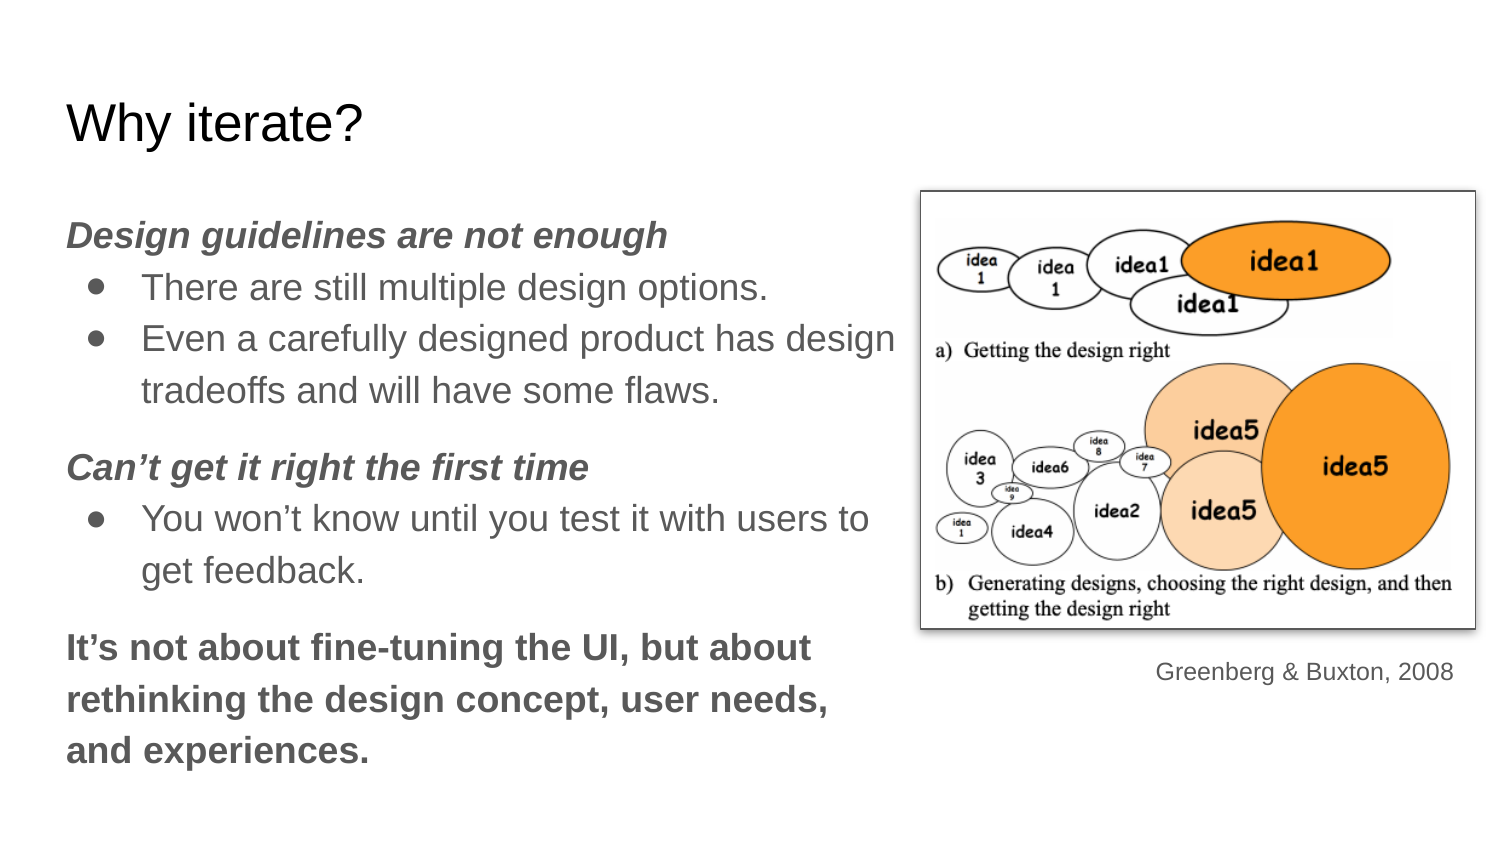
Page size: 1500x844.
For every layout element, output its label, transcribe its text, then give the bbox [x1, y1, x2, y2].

list Design guidelines are not enough There are still multiple design options. Even a carefully designed product has design tradeoffs and will have some flaws. Can’t get it right the first time You won’t know until you test it with users to get feedback. It’s not about fine-tuning the UI, but about rethinking the design concept, user needs, and experiences. [51, 189, 913, 818]
picture [921, 191, 1476, 629]
text_box Greenberg & Buxton, 2008 [1140, 639, 1475, 700]
title Why iterate? [51, 72, 1449, 167]
